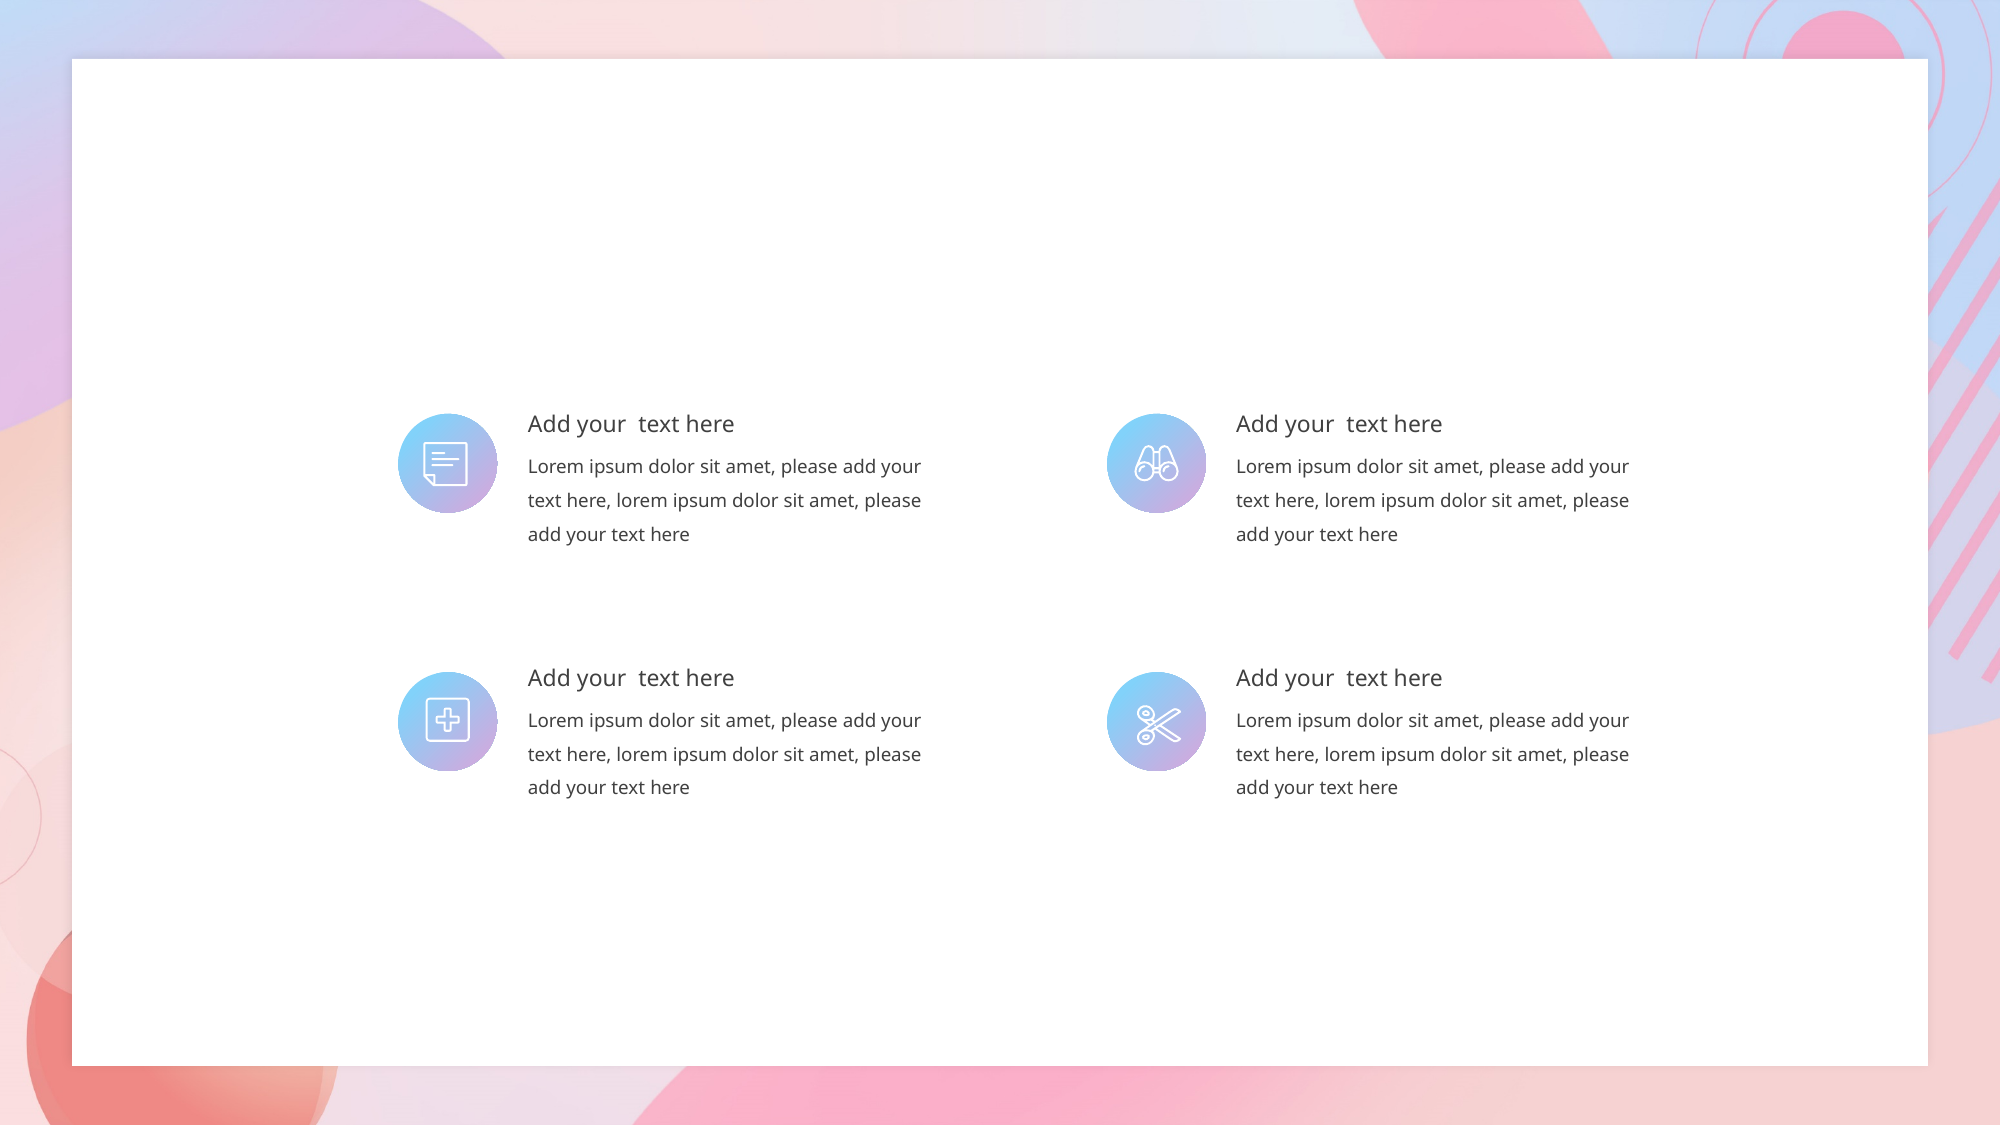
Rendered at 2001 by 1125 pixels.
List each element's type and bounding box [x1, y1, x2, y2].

picture [0, 0, 2000, 1125]
text_box [398, 388, 1645, 771]
